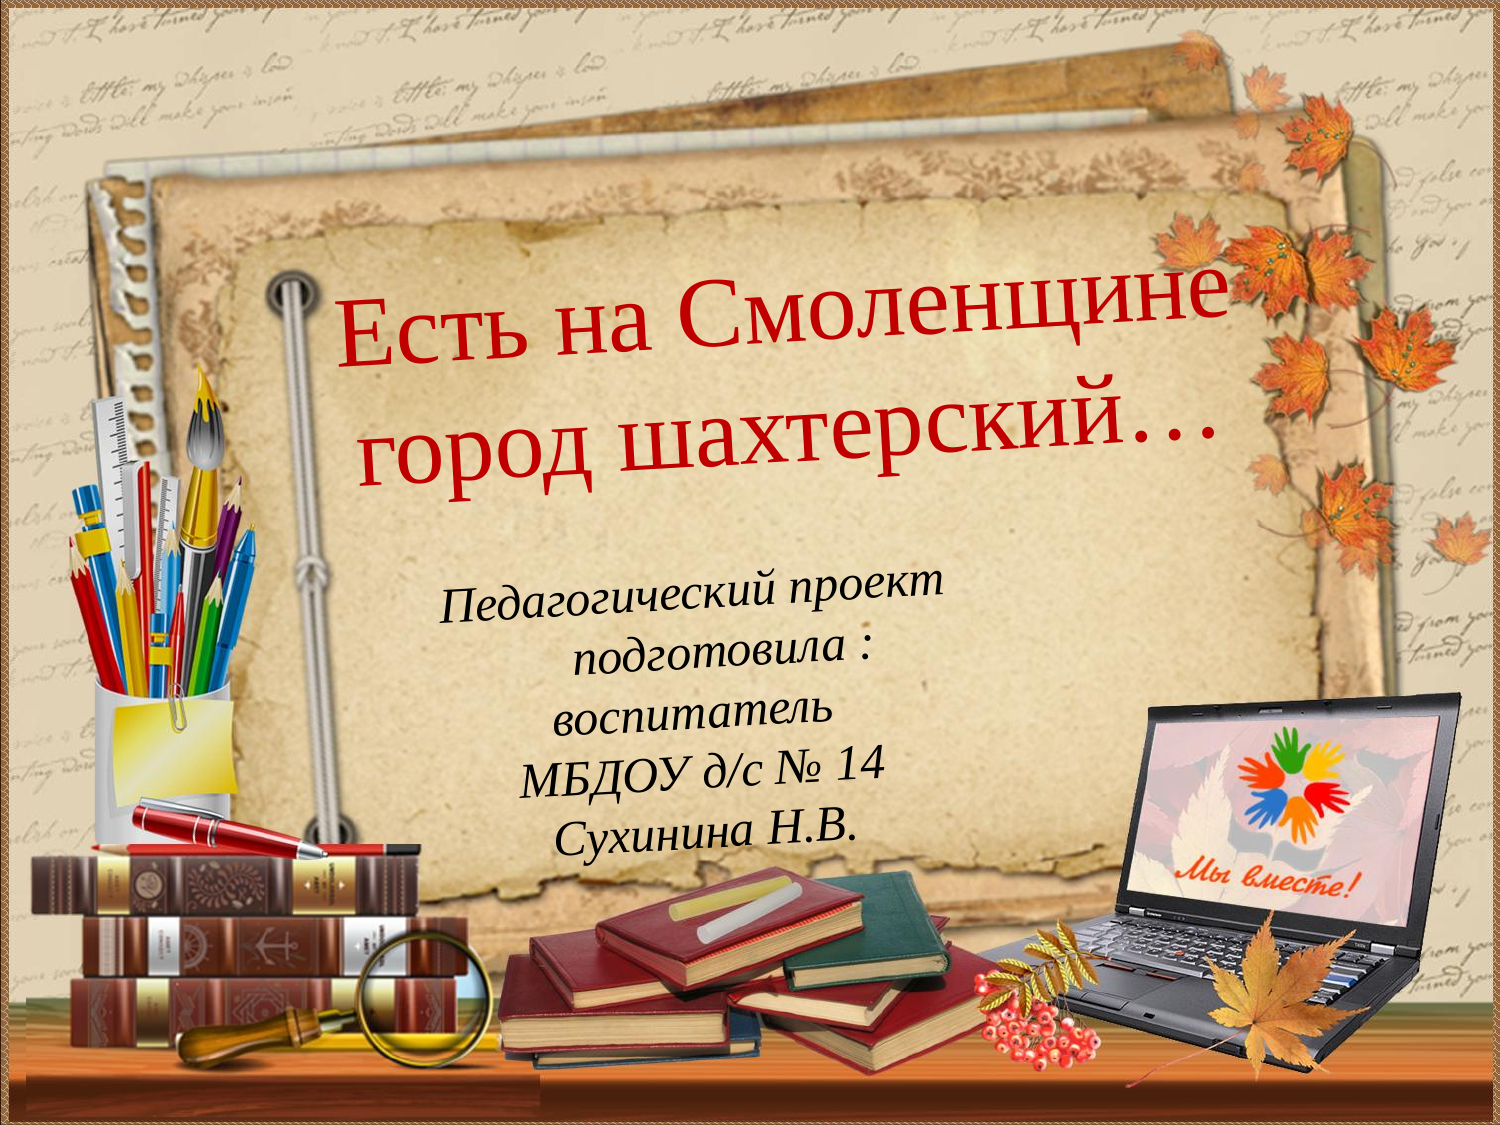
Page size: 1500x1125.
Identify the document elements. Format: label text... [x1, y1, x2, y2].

subtitle Педагогический проект подготовила : воспитатель МБДОУ д/с № 14 Сухинина Н.В. [388, 532, 1004, 795]
picture [0, 0, 1500, 1125]
text_box Есть на Смоленщине город шахтерский… [289, 219, 1284, 504]
